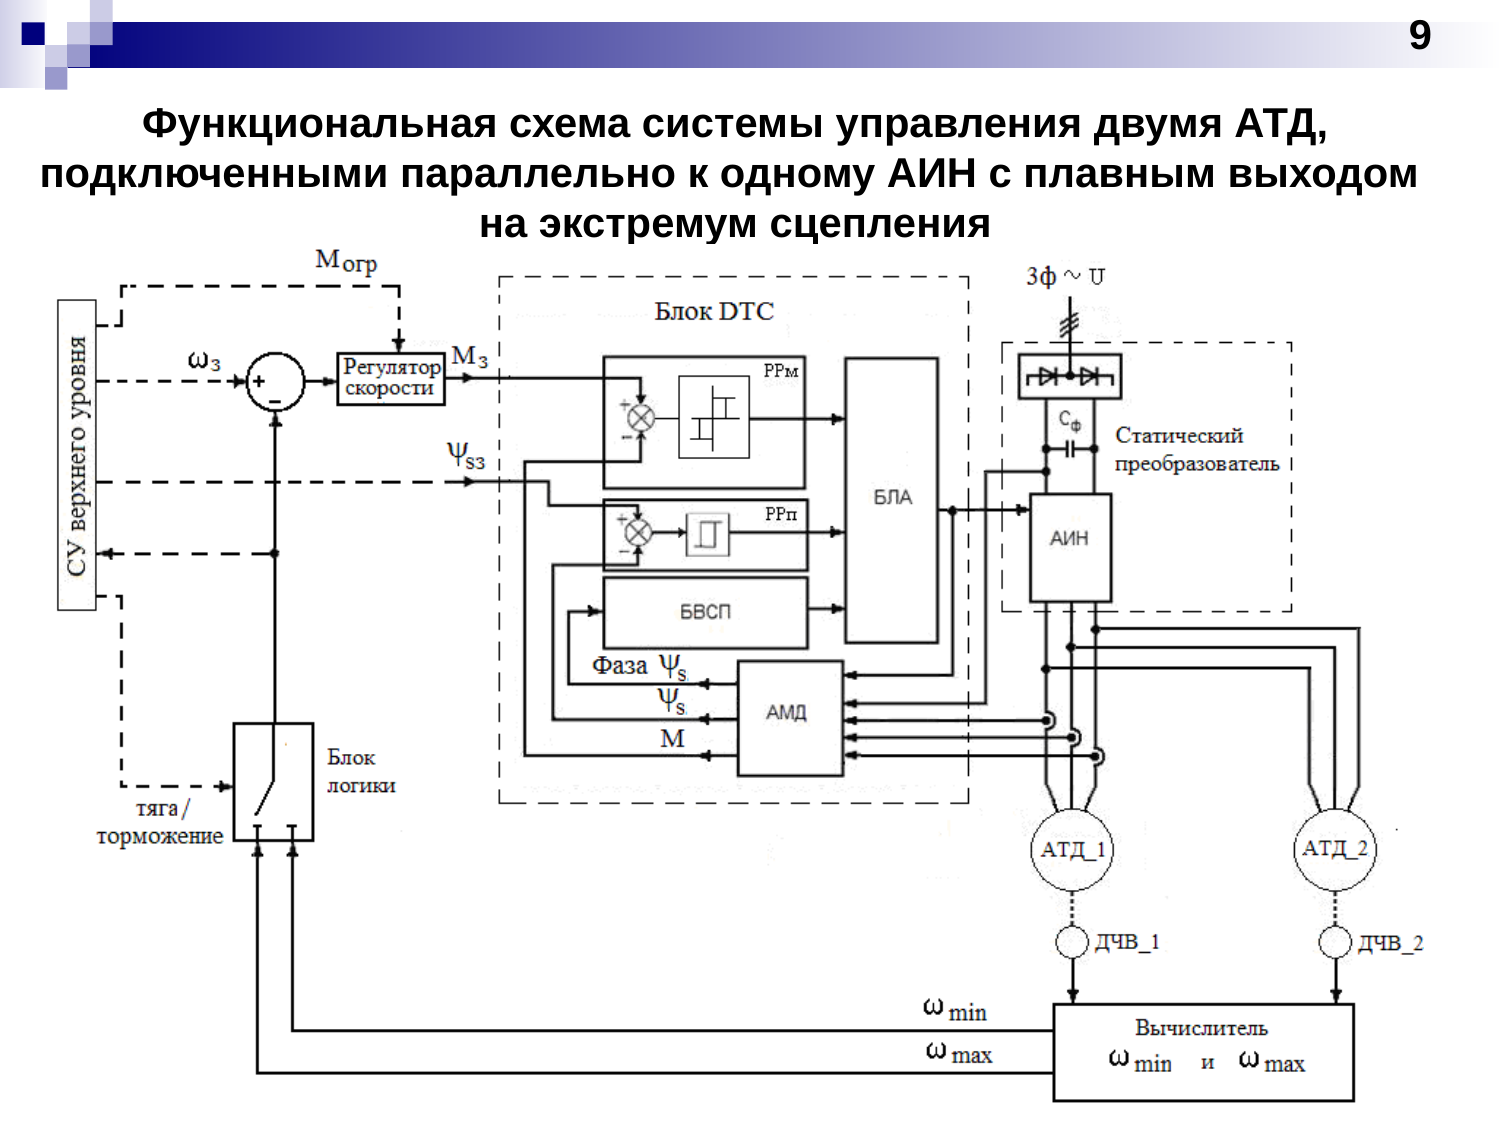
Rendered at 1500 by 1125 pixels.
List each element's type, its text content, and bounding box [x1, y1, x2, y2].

picture [52, 244, 1424, 1107]
text_box 9 [1340, 0, 1500, 65]
text_box Функциональная схема системы управления двумя АТД, подключенными параллельно к одному АИН с плавным выходом на экстремум сцепления [0, 88, 1471, 254]
